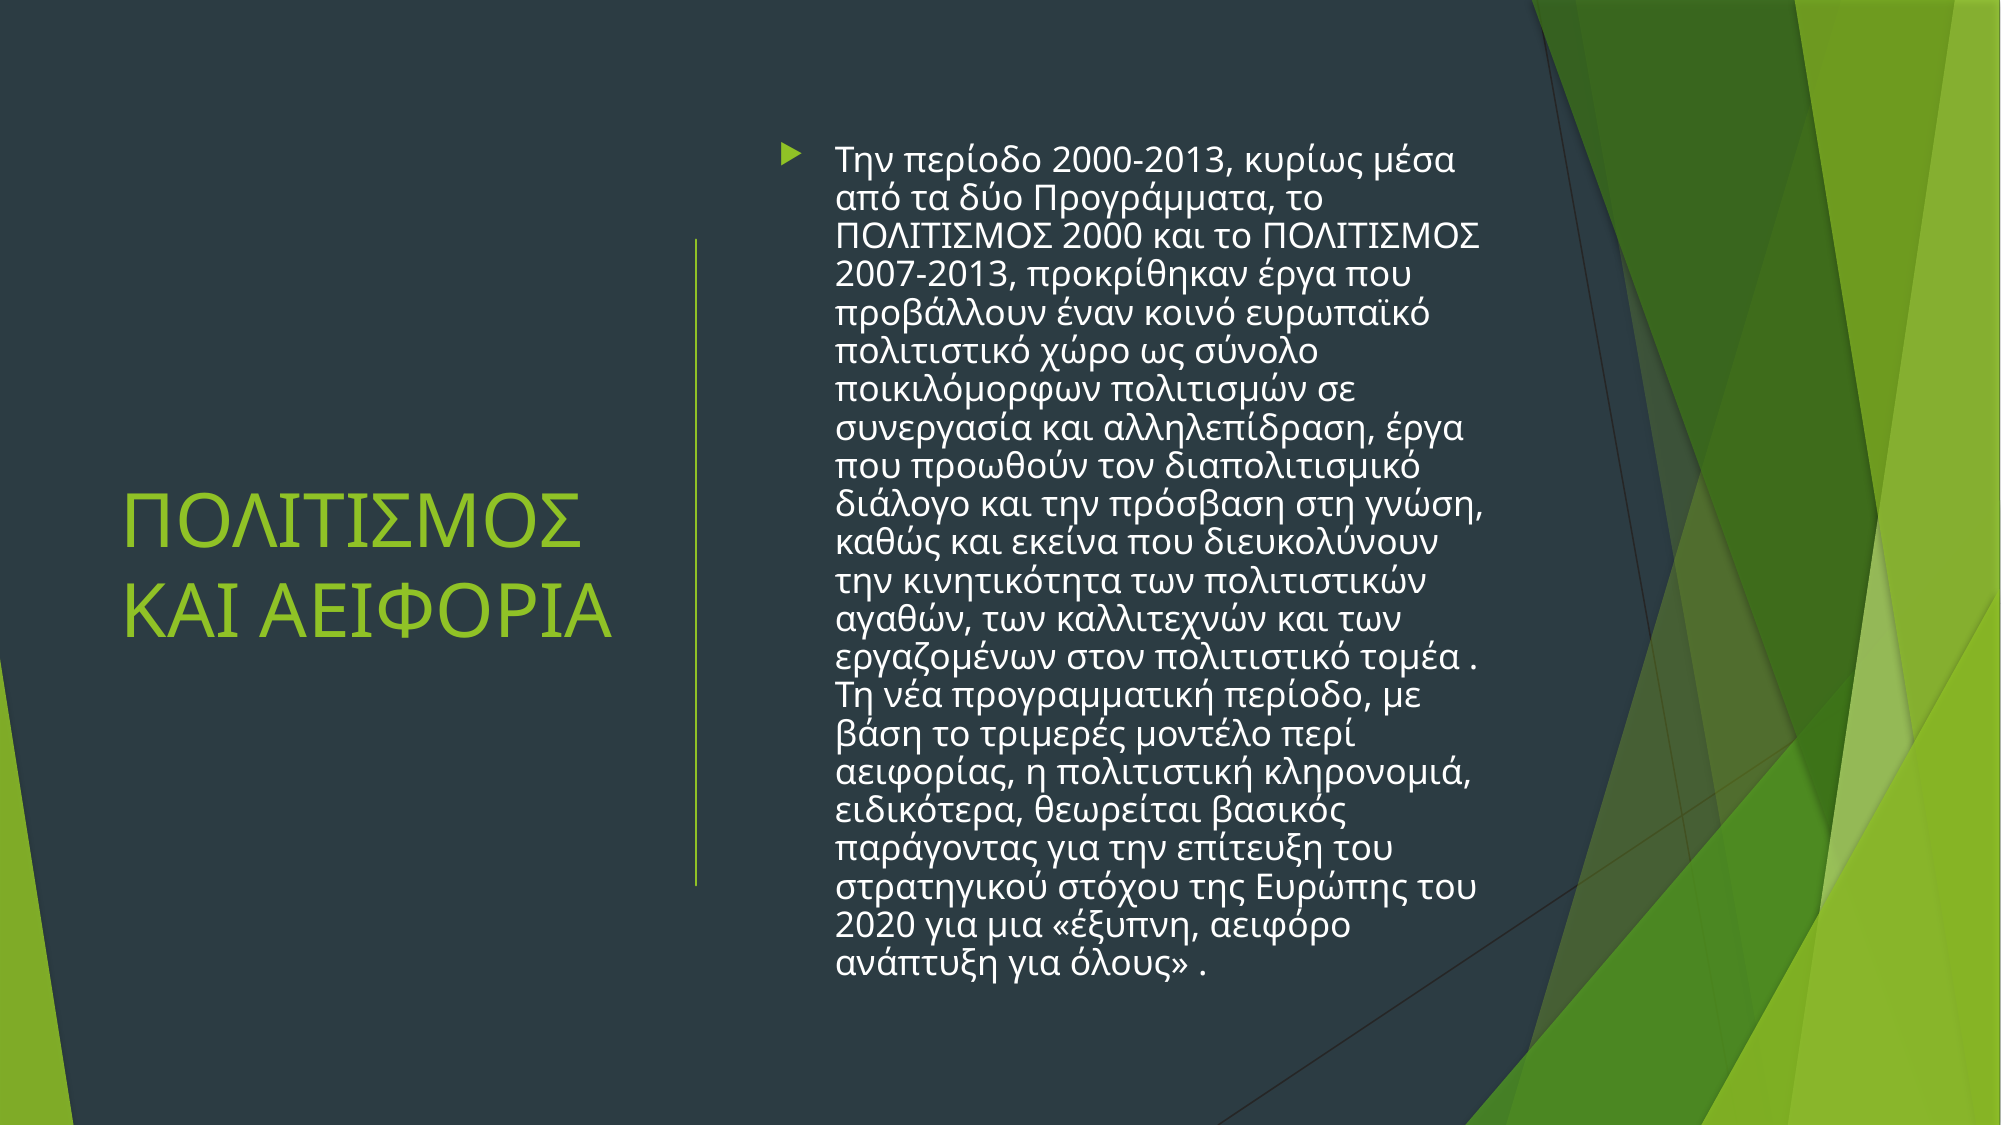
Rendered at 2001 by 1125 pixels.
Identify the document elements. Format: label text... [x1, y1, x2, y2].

title ΠΟΛΙΤΙΣΜΟΣ ΚΑΙ ΑΕΙΦΟΡΙΑ [105, 133, 658, 991]
list Την περίοδο 2000-2013, κυρίως μέσα από τα δύο Προγράμματα, το ΠΟΛΙΤΙΣΜΟΣ 2000 και το ΠΟΛΙΤΙΣΜΟΣ 2007-2013, προκρίθηκαν έργα που προβάλλουν έναν κοινό ευρωπαϊκό πολιτιστικό χώρο ως σύνολο ποικιλόμορφων πολιτισμών σε συνεργασία και αλληλεπίδραση, έργα που προωθούν τον διαπολιτισμικό διάλογο και την πρόσβαση στη γνώση, καθώς και εκείνα που διευκολύνουν την κινητικότητα των πολιτιστικών αγαθών, των καλλιτεχνών και των εργαζομένων στον πολιτιστικό τομέα . Τη νέα προγραμματική περίοδο, με βάση το τριμερές μοντέλο περί αειφορίας, η πολιτιστική κληρονομιά, ειδικότερα, θεωρείται βασικός παράγοντας για την επίτευξη του στρατηγικού στόχου της Ευρώπης του 2020 για μια «έξυπνη, αειφόρο ανάπτυξη για όλους» . [763, 133, 1522, 991]
